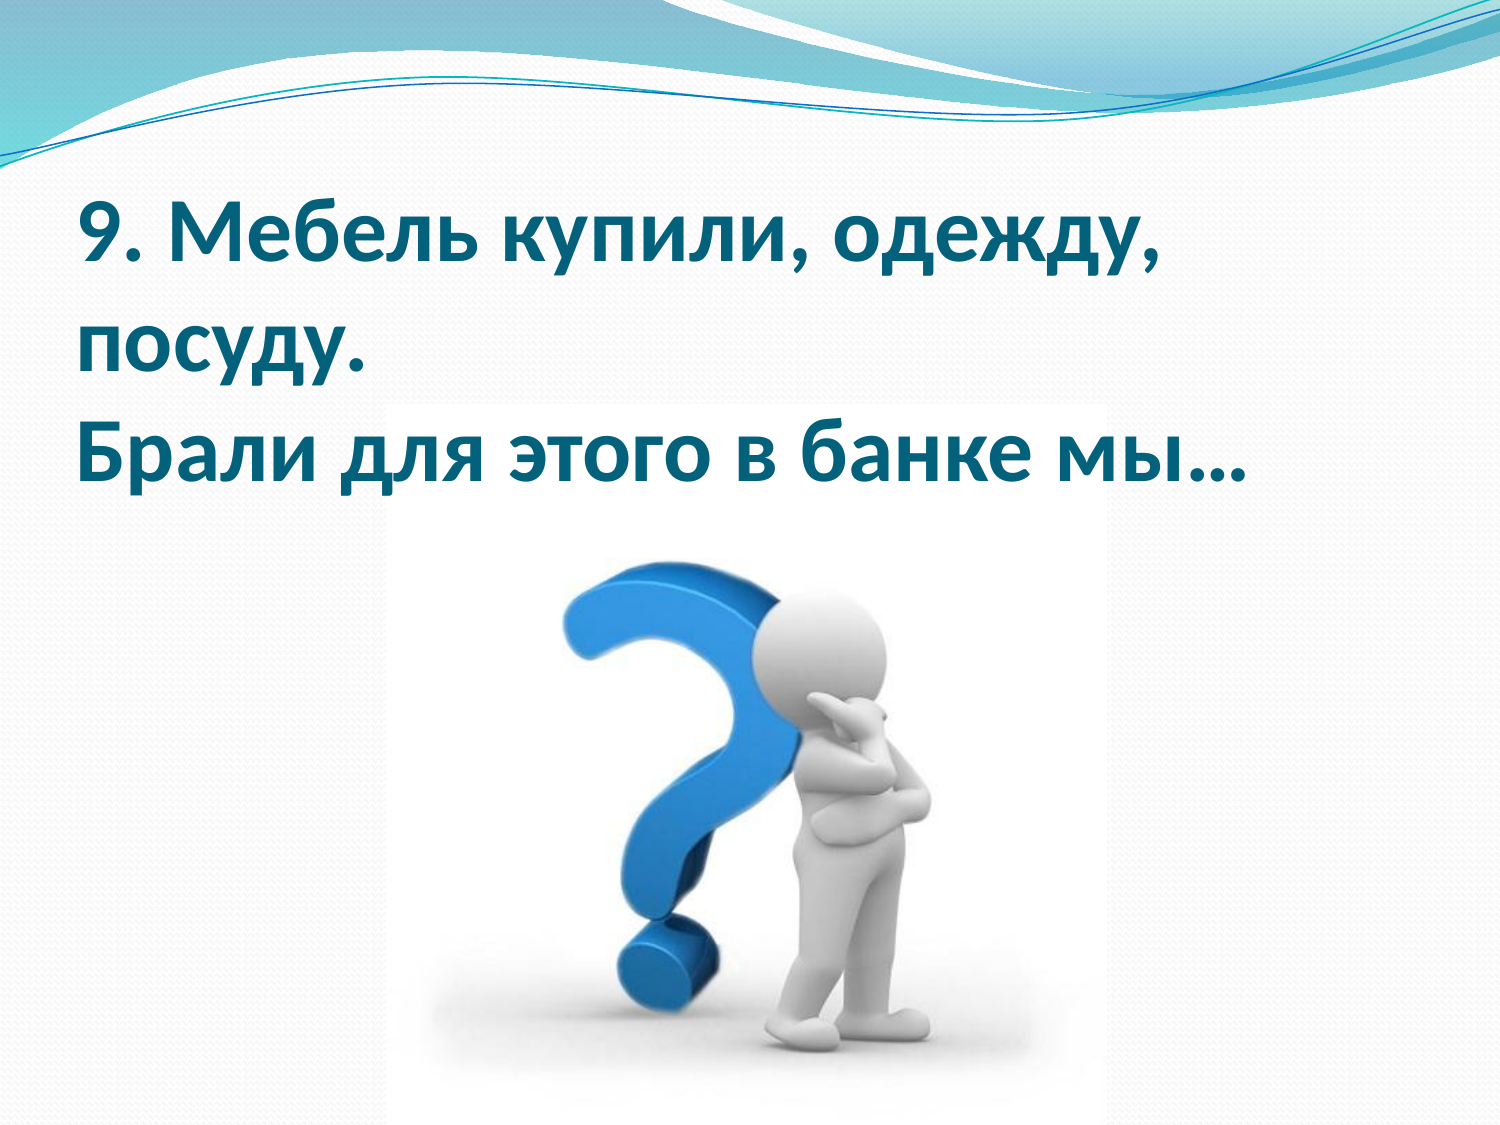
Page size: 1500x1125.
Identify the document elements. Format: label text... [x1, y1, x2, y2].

title 9. Мебель купили, одежду, посуду. Брали для этого в банке мы… [74, 115, 1426, 610]
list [386, 404, 1107, 1125]
